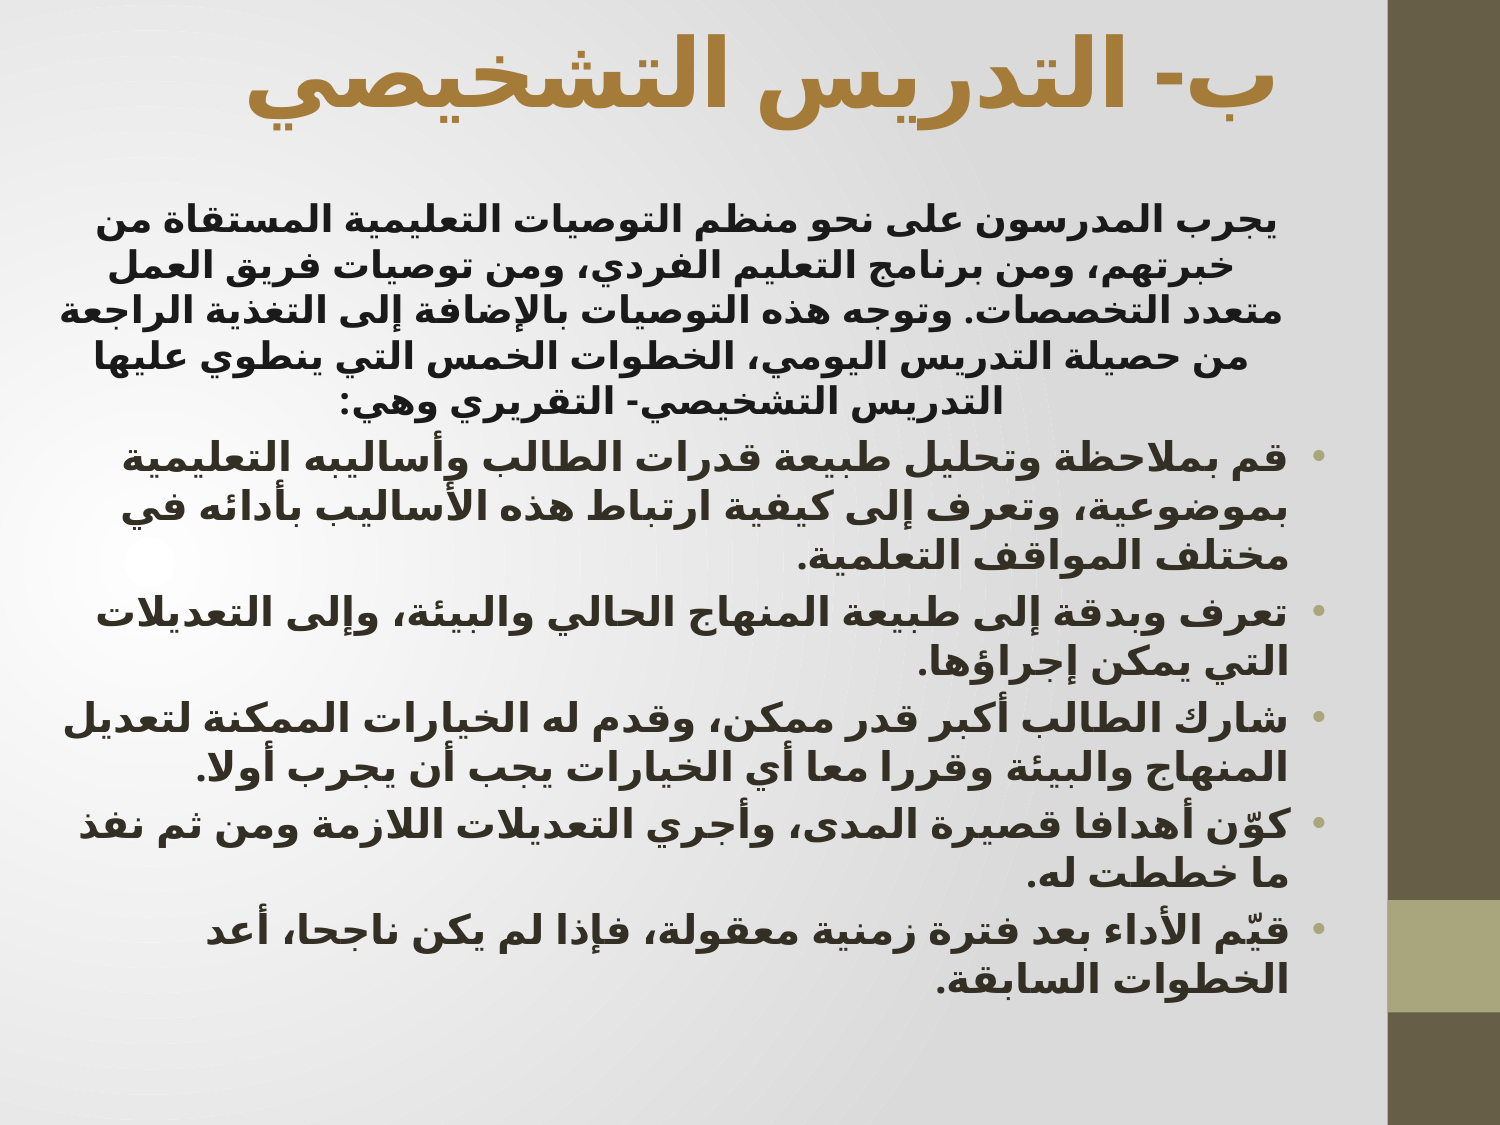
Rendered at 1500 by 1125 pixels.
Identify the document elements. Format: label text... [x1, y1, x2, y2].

list يجرب المدرسون على نحو منظم التوصيات التعليمية المستقاة من خبرتهم، ومن برنامج التعليم الفردي، ومن توصيات فريق العمل متعدد التخصصات. وتوجه هذه التوصيات بالإضافة إلى التغذية الراجعة من حصيلة التدريس اليومي، الخطوات الخمس التي ينطوي عليها التدريس التشخيصي- التقريري وهي: قم بملاحظة وتحليل طبيعة قدرات الطالب وأساليبه التعليمية بموضوعية، وتعرف إلى كيفية ارتباط هذه الأساليب بأدائه في مختلف المواقف التعلمية. تعرف وبدقة إلى طبيعة المنهاج الحالي والبيئة، وإلى التعديلات التي يمكن إجراؤها. شارك الطالب أكبر قدر ممكن، وقدم له الخيارات الممكنة لتعديل المنهاج والبيئة وقررا معا أي الخيارات يجب أن يجرب أولا. كوّن أهدافا قصيرة المدى، وأجري التعديلات اللازمة ومن ثم نفذ ما خططت له. قيّم الأداء بعد فترة زمنية معقولة، فإذا لم يكن ناجحا، أعد الخطوات السابقة. [37, 187, 1353, 1050]
title ب- التدريس التشخيصي [50, 0, 1475, 138]
